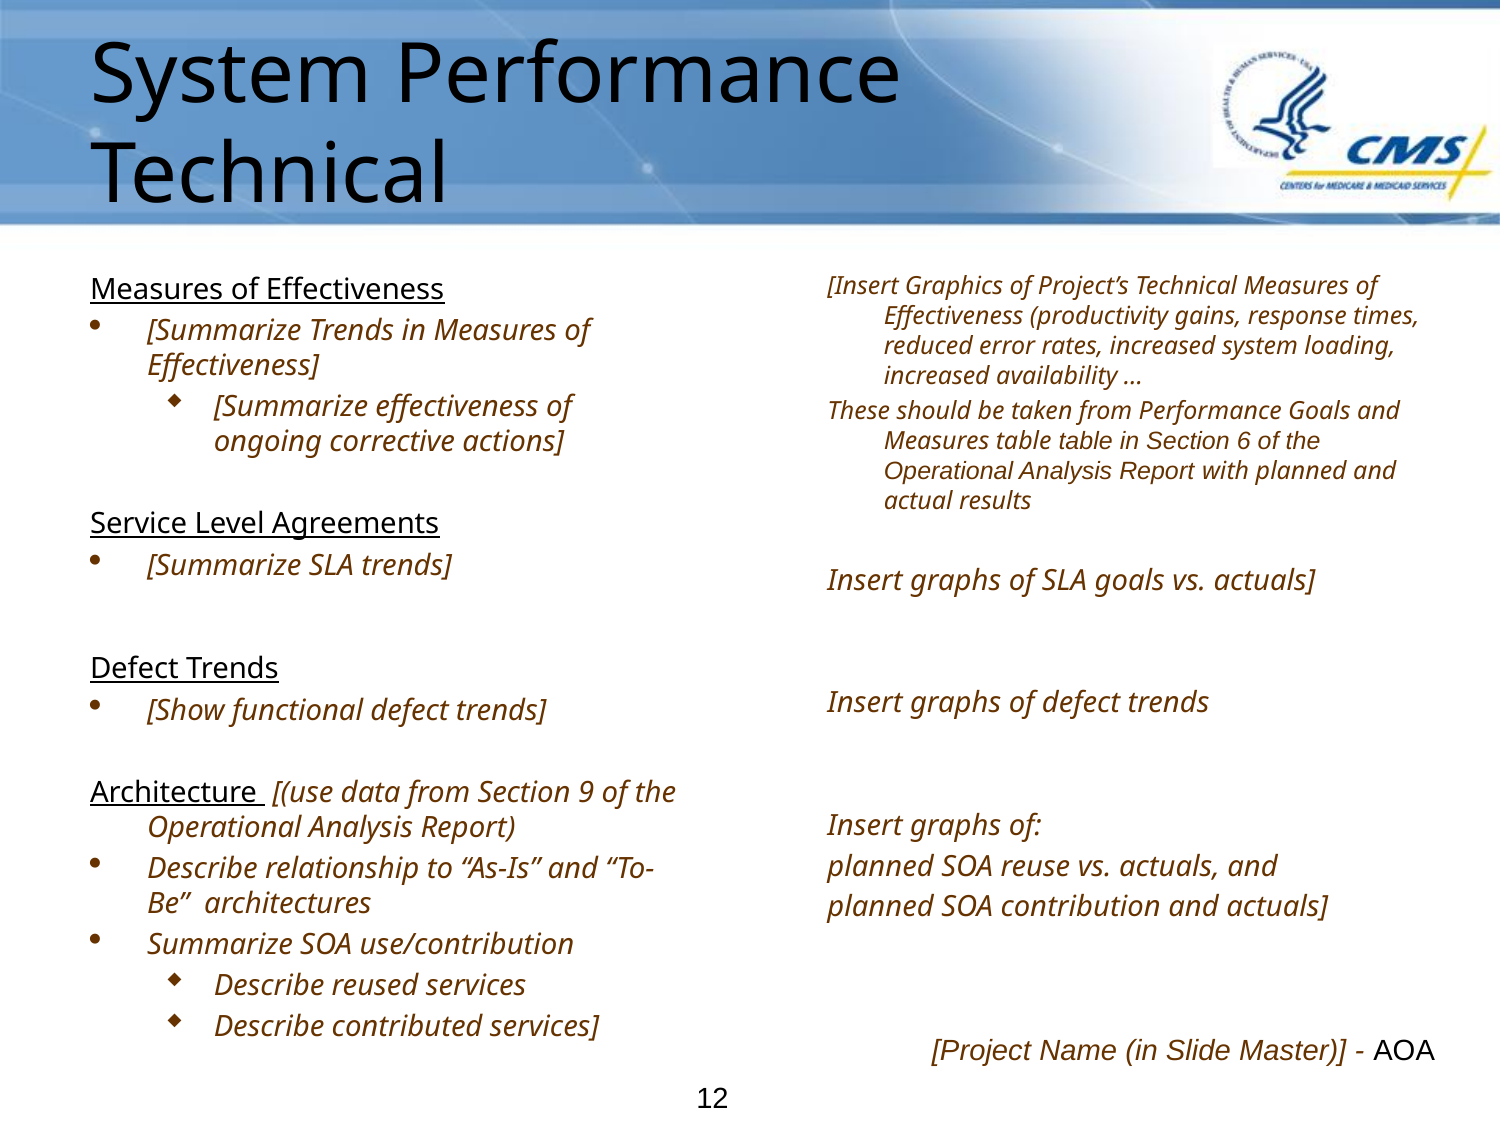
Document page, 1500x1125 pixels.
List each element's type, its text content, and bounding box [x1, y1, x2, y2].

text_box [Insert Graphics of Project’s Technical Measures of Effectiveness (productivity gains, response times, reduced error rates, increased system loading, increased availability … These should be taken from Performance Goals and Measures table table in Section 6 of the Operational Analysis Report with planned and actual results Insert graphs of SLA goals vs. actuals] Insert graphs of defect trends Insert graphs of: planned SOA reuse vs. actuals, and planned SOA contribution and actuals] [812, 262, 1438, 1025]
list Measures of Effectiveness [Summarize Trends in Measures of Effectiveness] [Summarize effectiveness of ongoing corrective actions] Service Level Agreements [Summarize SLA trends] Defect Trends [Show functional defect trends] Architecture [(use data from Section 9 of the Operational Analysis Report) Describe relationship to “As-Is” and “To- Be” architectures Summarize SOA use/contribution Describe reused services Describe contributed services] [74, 262, 701, 1051]
picture [0, 0, 1500, 1125]
slide_number 11 [537, 1071, 888, 1125]
footer [Project Name (in Slide Master)] - AOA [912, 1023, 1451, 1103]
title System Performance Technical [74, 24, 1426, 213]
